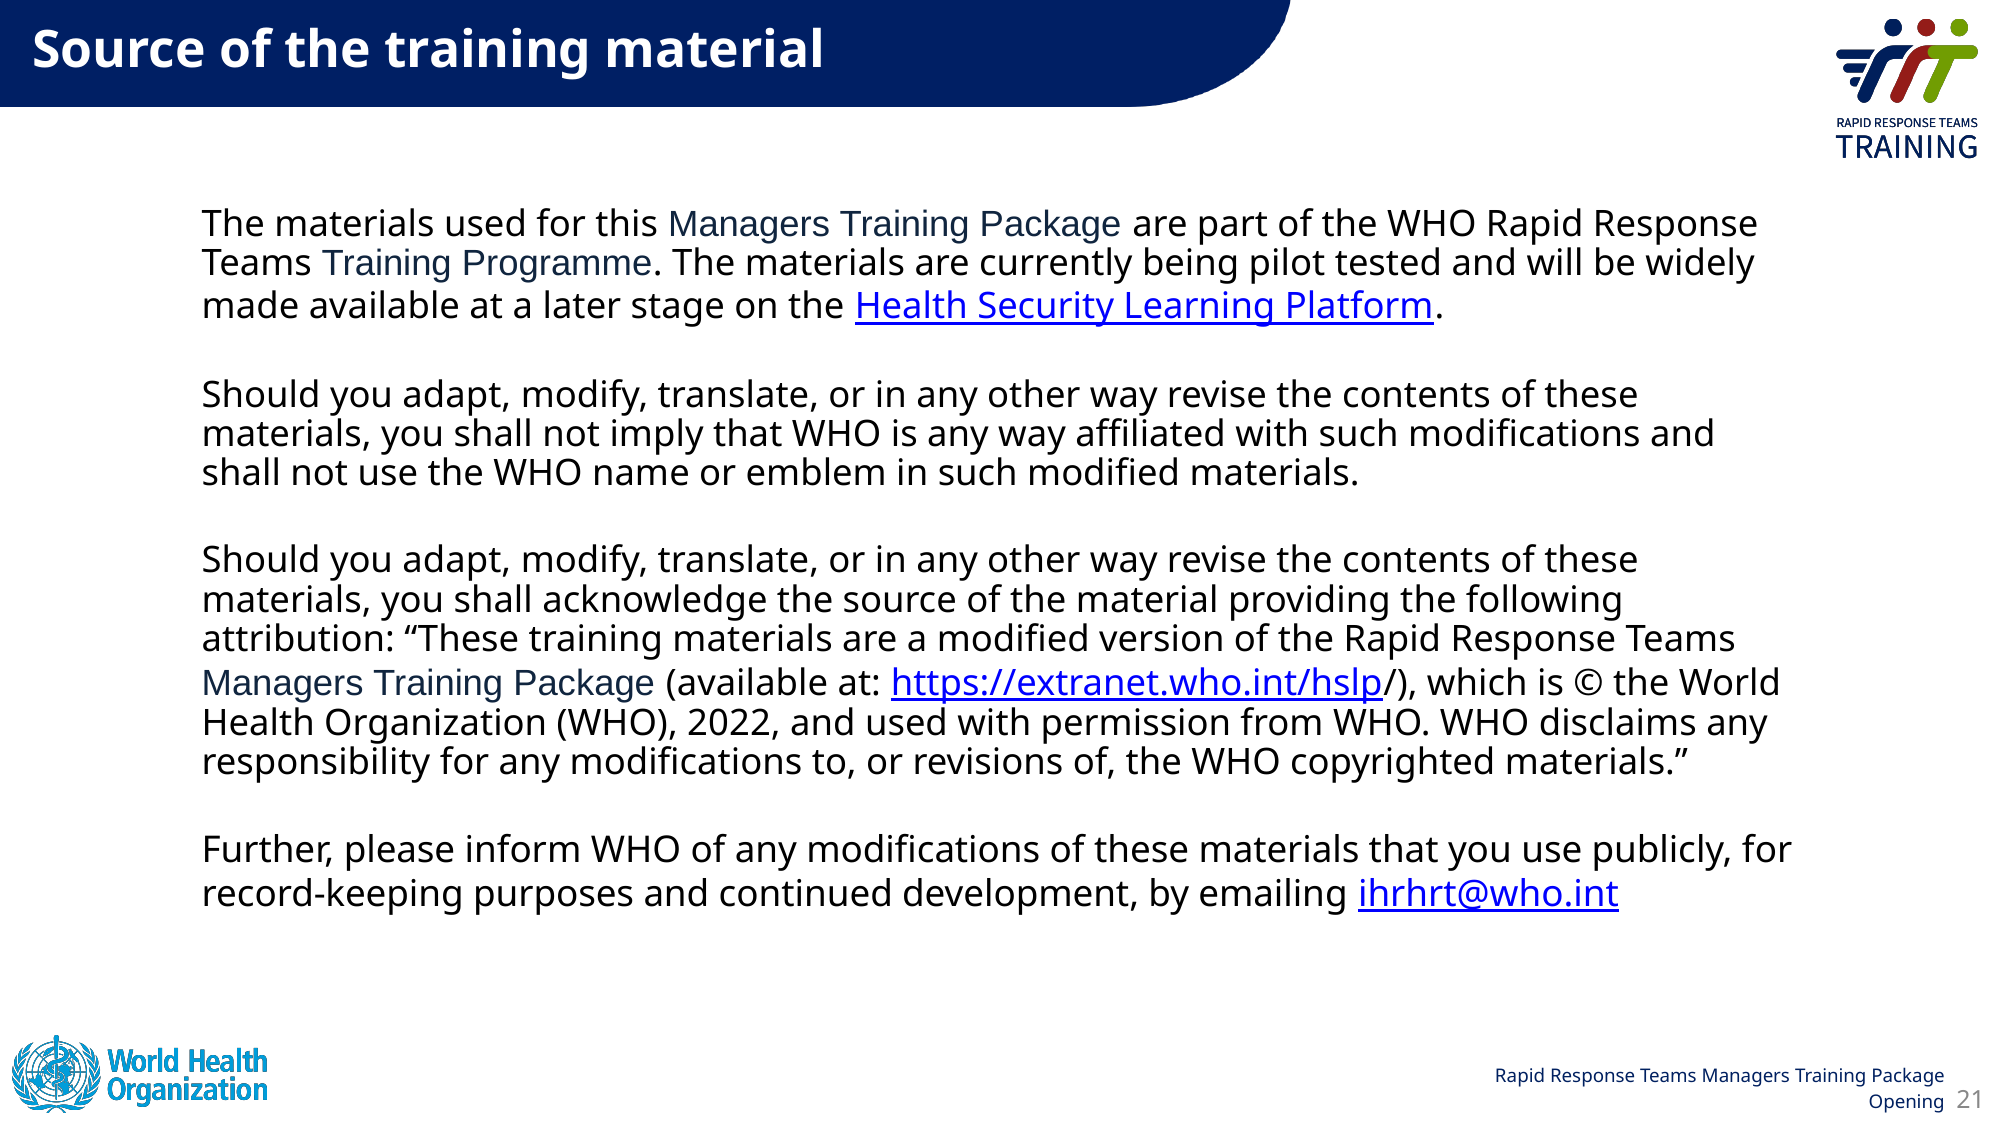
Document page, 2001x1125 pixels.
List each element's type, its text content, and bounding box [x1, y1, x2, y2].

picture [34, 1054, 43, 1078]
picture [0, 0, 1291, 107]
picture [59, 1035, 267, 1113]
picture [12, 1083, 48, 1113]
picture [1835, 19, 1978, 167]
list The materials used for this Managers Training Package are part of the WHO Rapid Response Teams Training Programme. The materials are currently being pilot tested and will be widely made available at a later stage on the Health Security Learning Platform. Should you adapt, modify, translate, or in any other way revise the contents of these materials, you shall not imply that WHO is any way affiliated with such modifications and shall not use the WHO name or emblem in such modified materials. Should you adapt, modify, translate, or in any other way revise the contents of these materials, you shall acknowledge the source of the material providing the following attribution: “These training materials are a modified version of the Rapid Response Teams Managers Training Package (available at: https://extranet.who.int/hslp/), which is © the World Health Organization (WHO), 2022, and used with permission from WHO. WHO disclaims any responsibility for any modifications to, or revisions of, the WHO copyrighted materials.” Further, please inform WHO of any modifications of these materials that you use publicly, for record-keeping purposes and continued development, by emailing ihrhrt@who.int [201, 204, 1799, 969]
picture [50, 1108, 62, 1113]
picture [71, 1053, 90, 1091]
picture [40, 1062, 47, 1070]
picture [46, 1056, 54, 1062]
picture [12, 1035, 54, 1068]
picture [22, 1062, 26, 1077]
text_box 21 [1557, 1076, 1993, 1121]
picture [36, 1088, 78, 1105]
title Source of the training material [24, 0, 897, 105]
picture [30, 1083, 37, 1091]
picture [24, 1054, 36, 1087]
